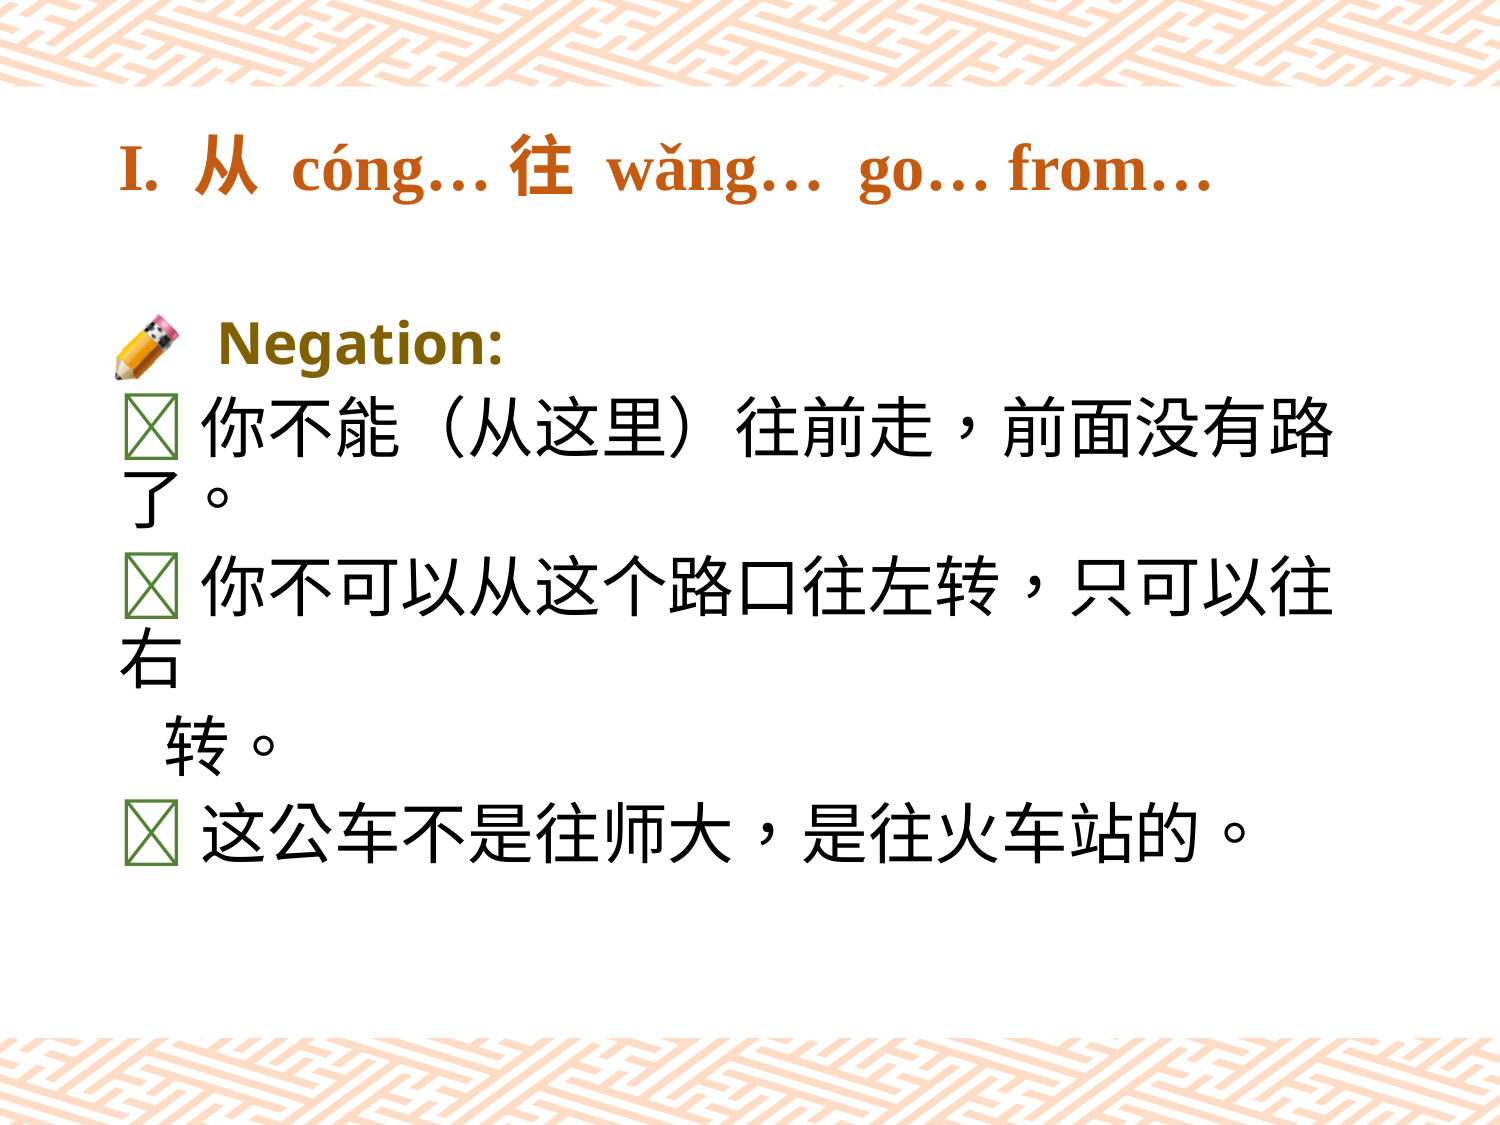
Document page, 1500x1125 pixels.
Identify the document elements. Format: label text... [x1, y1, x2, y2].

title I. 从 cóng…往 wǎng… go… from… [103, 59, 1397, 278]
list Negation: 你不能（从这里）往前走，前面没有路了。 你不可以从这个路口往左转，只可以往右 转。 这公车不是往师大，是往火车站的。 [103, 299, 1397, 1014]
picture [0, 0, 1500, 1125]
